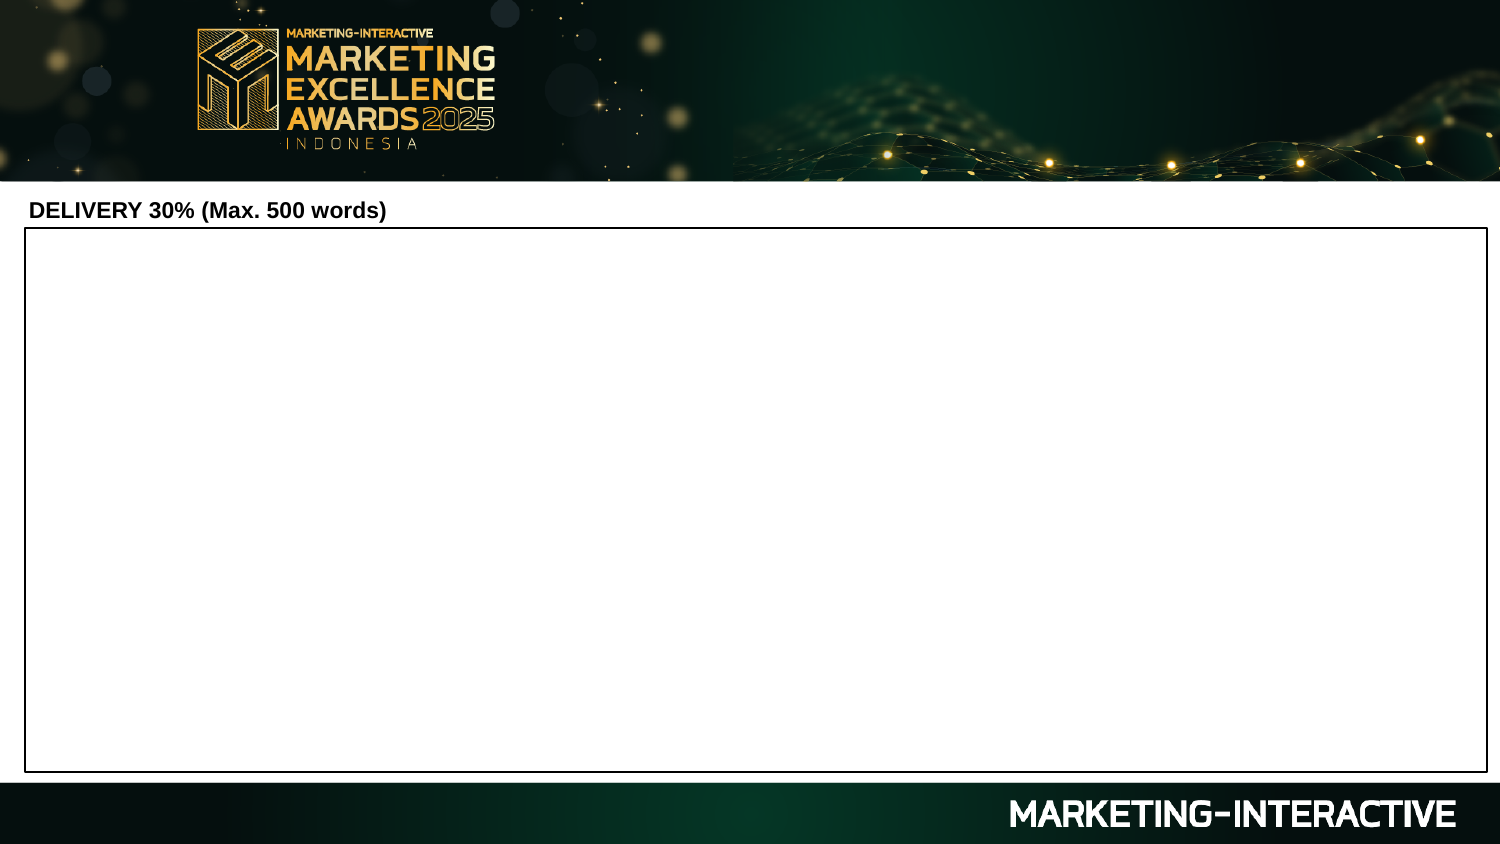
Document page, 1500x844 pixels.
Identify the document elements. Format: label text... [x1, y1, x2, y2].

text_box DELIVERY 30% (Max. 500 words) [14, 184, 403, 231]
text_box [23, 226, 1490, 774]
picture [0, 0, 1500, 844]
